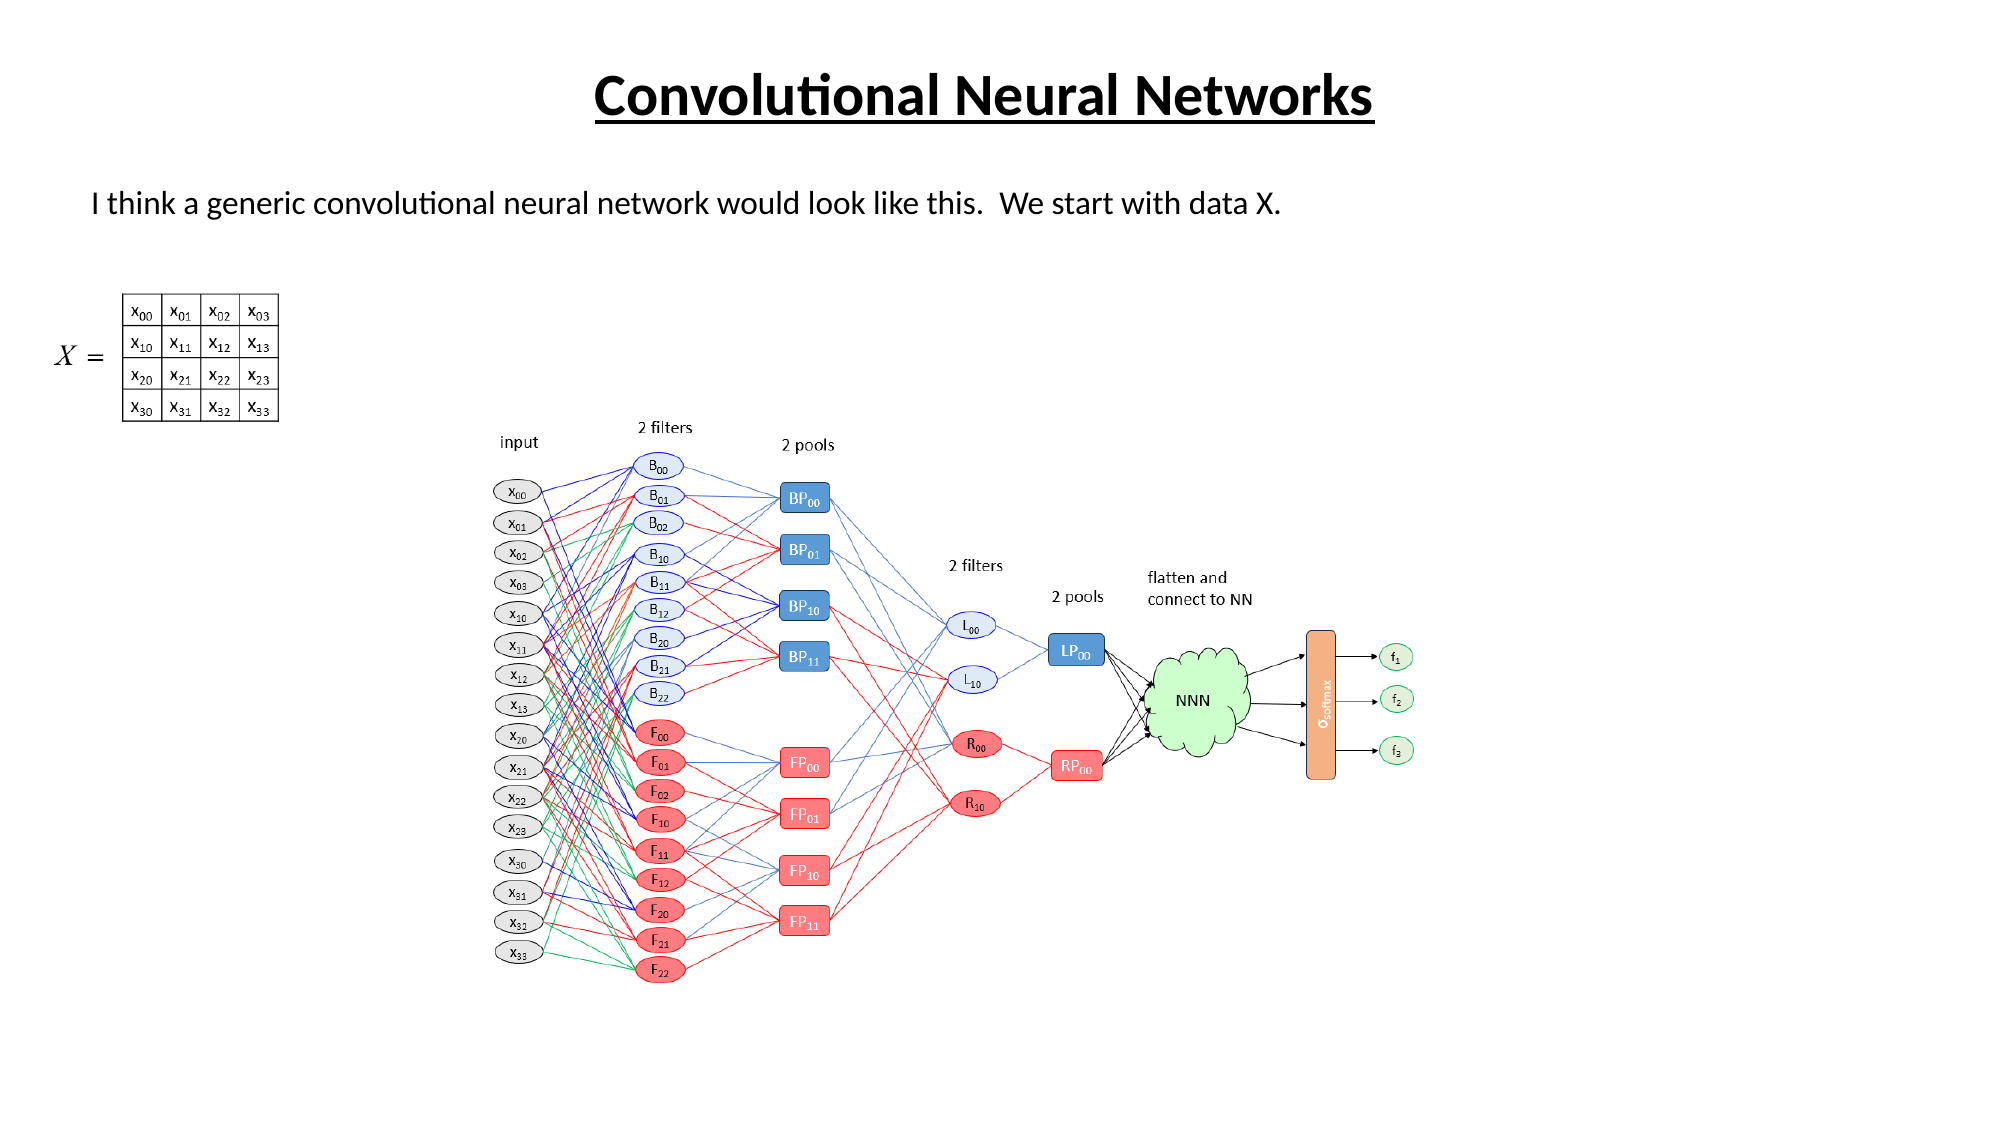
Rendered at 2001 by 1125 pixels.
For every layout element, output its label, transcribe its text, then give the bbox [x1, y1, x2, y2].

picture [484, 409, 1418, 994]
picture [49, 285, 282, 427]
title Convolutional Neural Networks [517, 17, 1452, 137]
text_box I think a generic convolutional neural network would look like this. We start with data X. [76, 173, 1306, 229]
